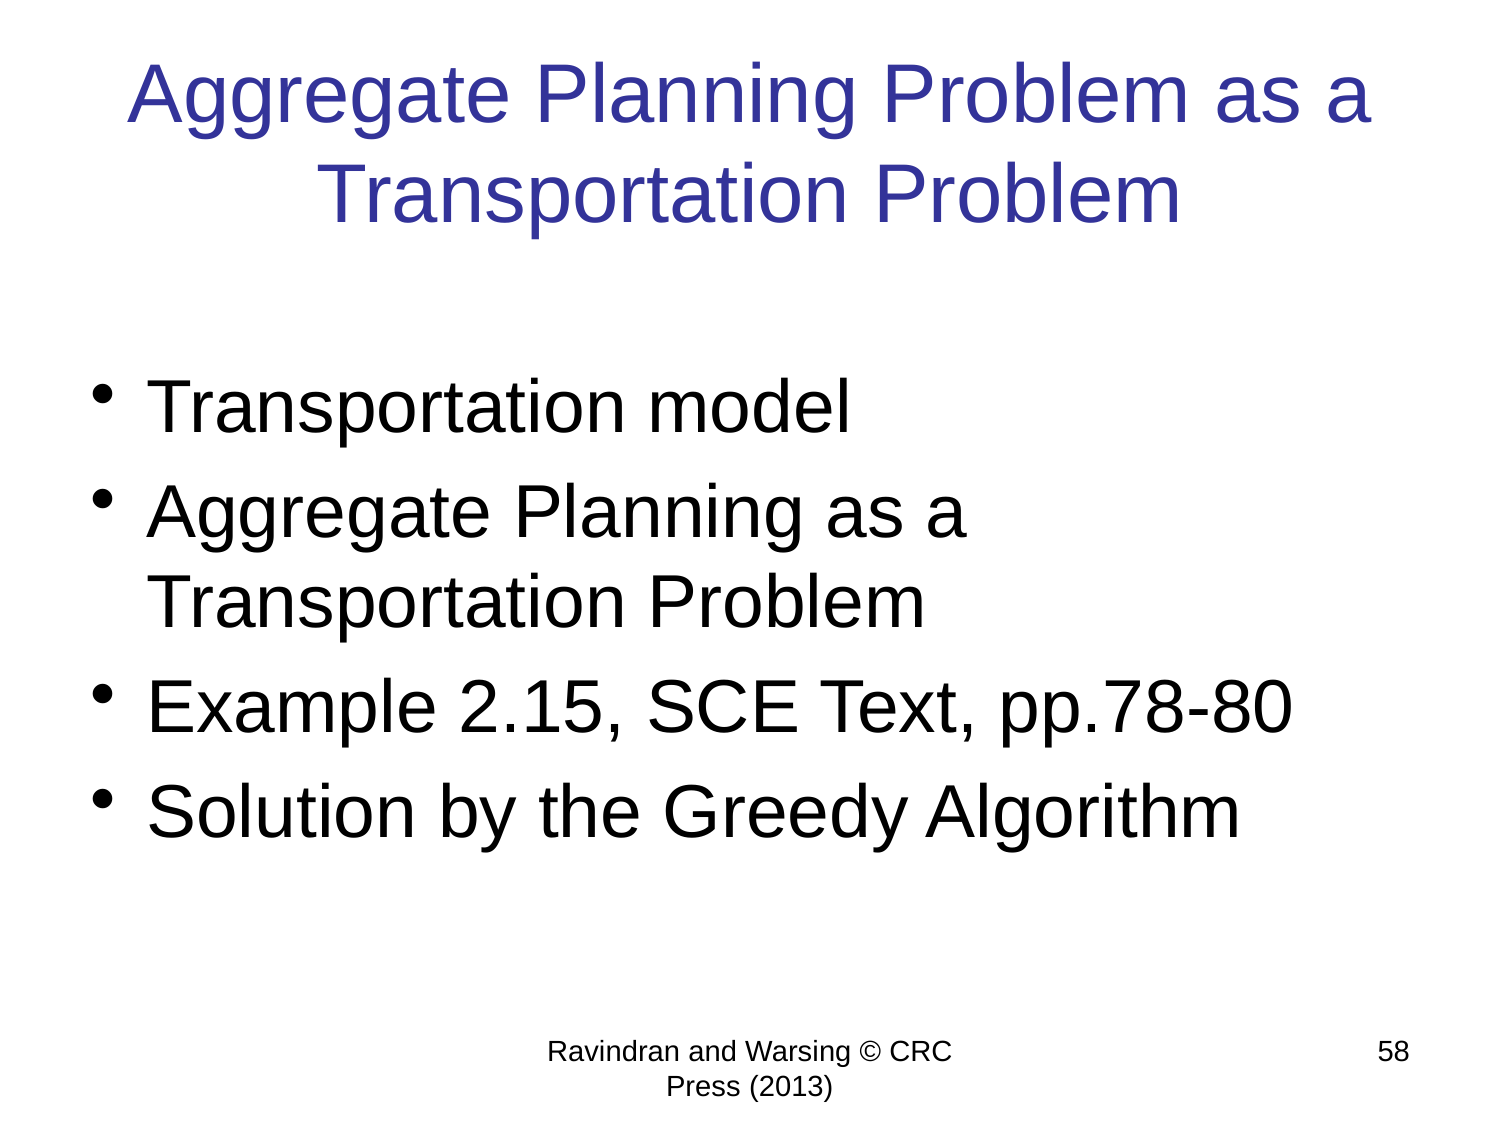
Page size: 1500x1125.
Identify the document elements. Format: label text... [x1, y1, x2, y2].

title Aggregate Planning Problem as a Transportation Problem [74, 44, 1426, 233]
footer Ravindran and Warsing © CRC Press (2013) [512, 1024, 988, 1103]
slide_number 58 [1074, 1024, 1425, 1103]
list Transportation model Aggregate Planning as a Transportation Problem Example 2.15, SCE Text, pp.78-80 Solution by the Greedy Algorithm [74, 349, 1426, 1006]
